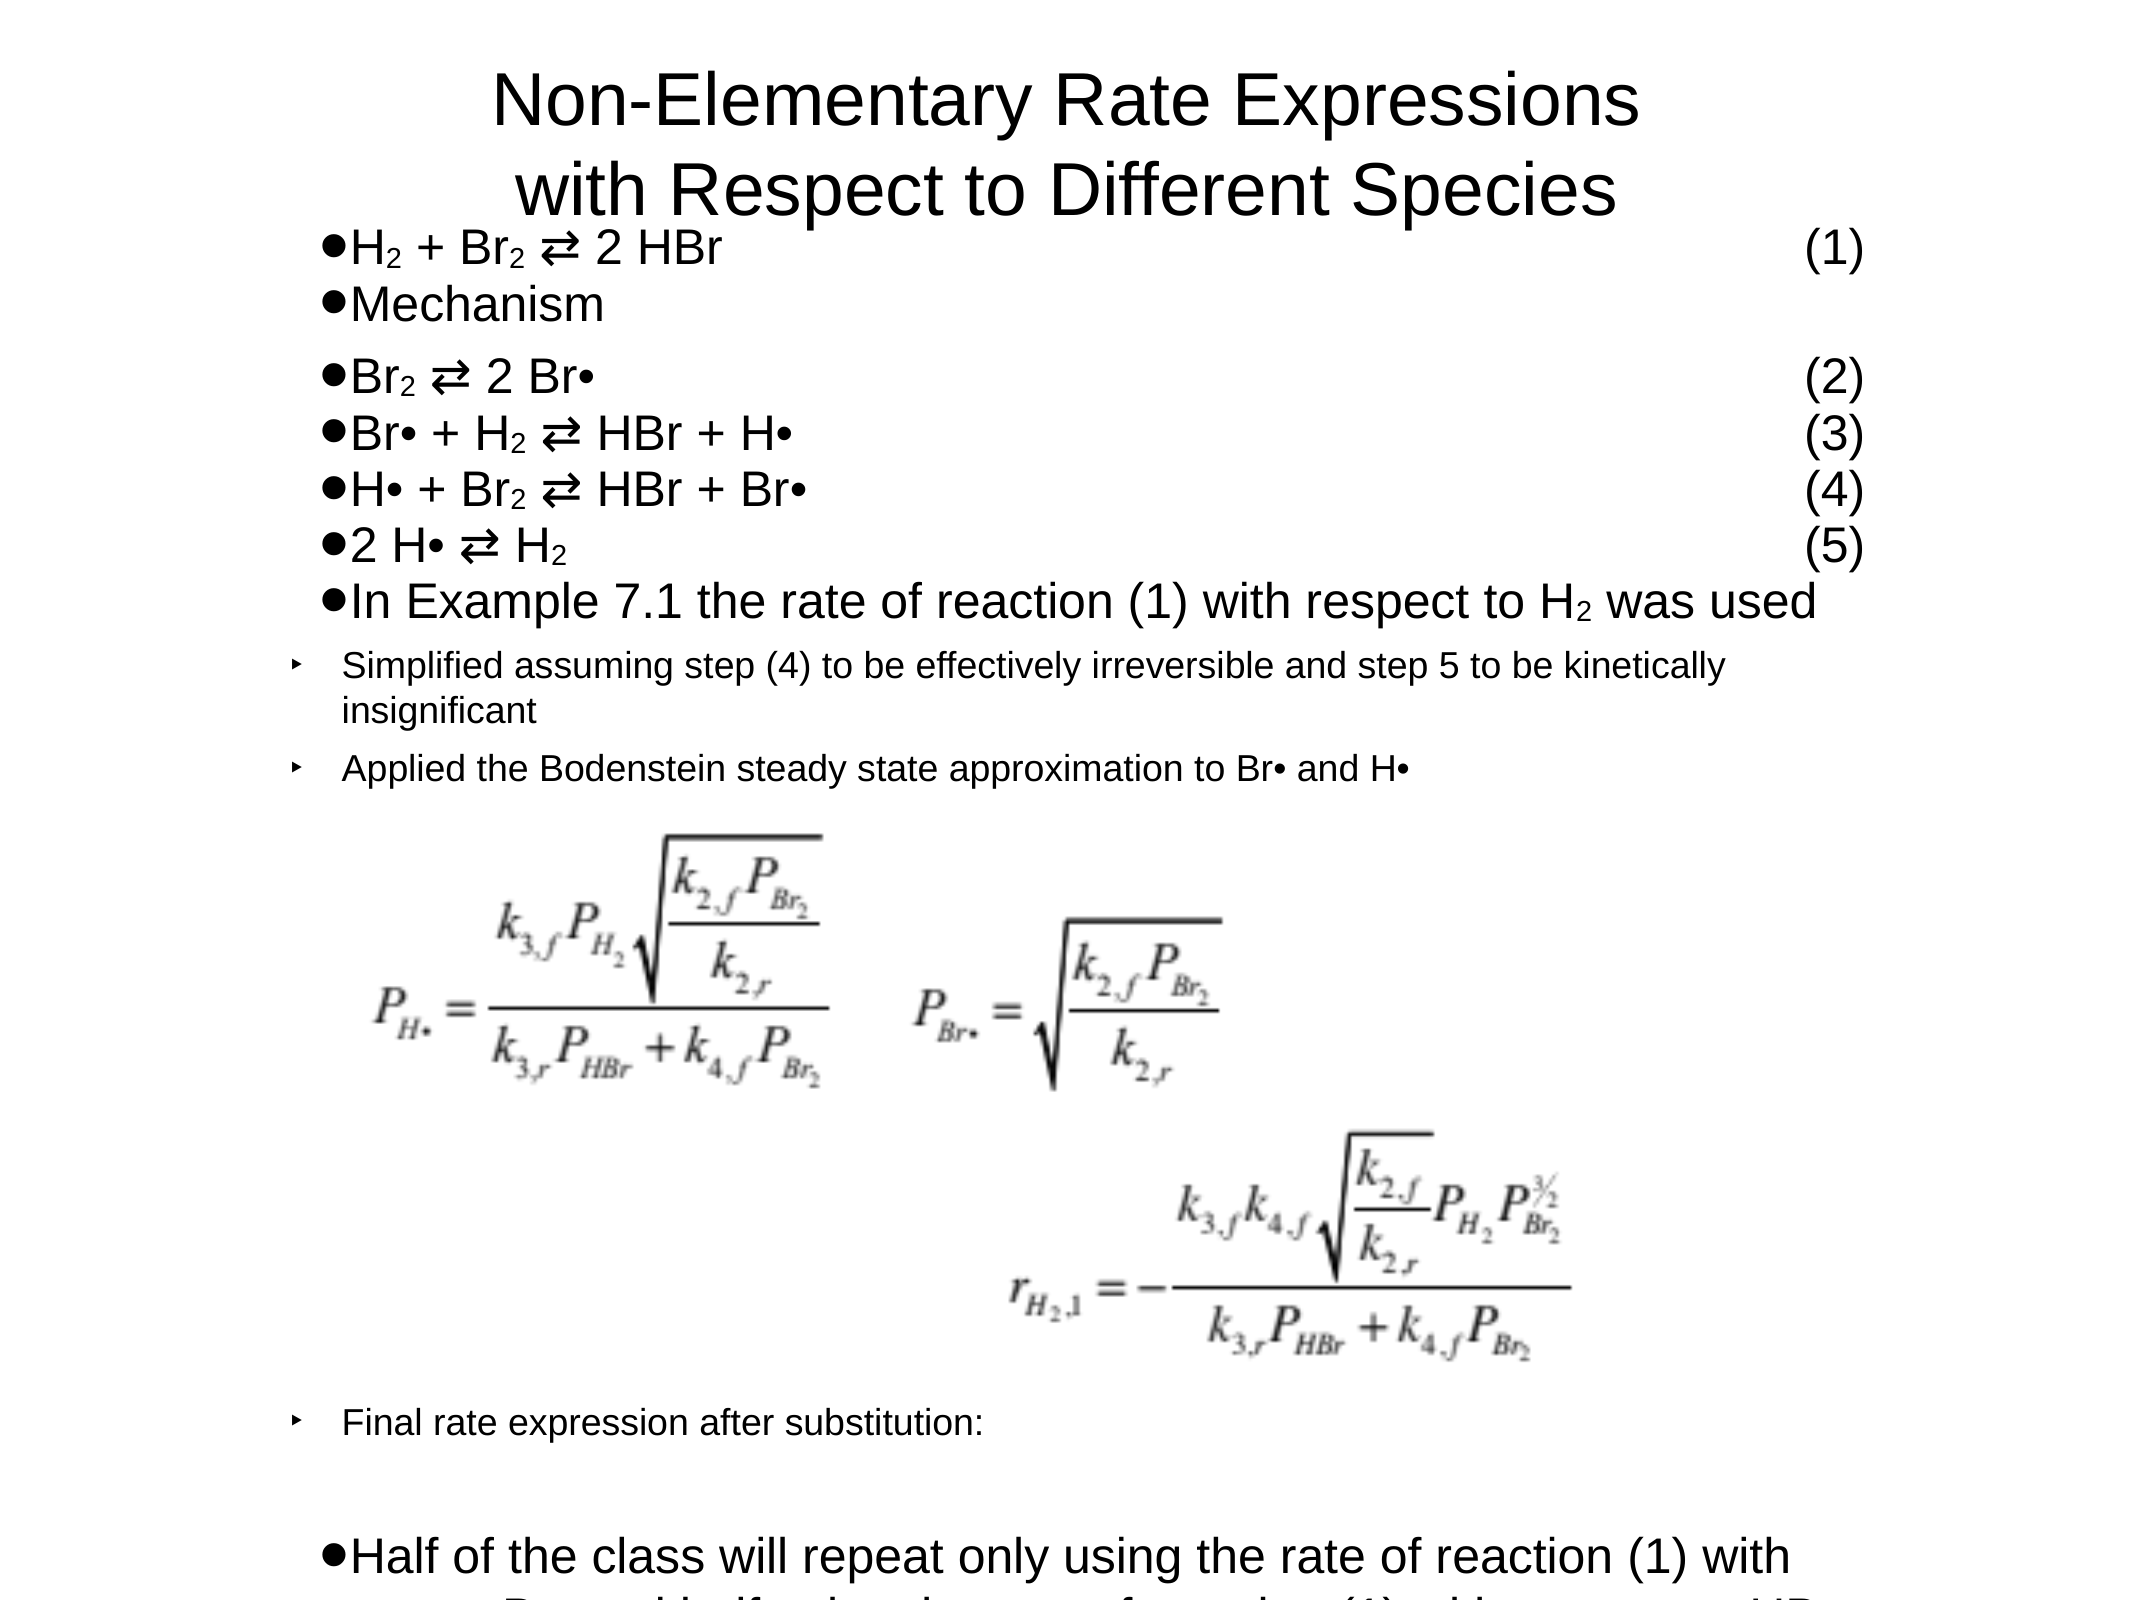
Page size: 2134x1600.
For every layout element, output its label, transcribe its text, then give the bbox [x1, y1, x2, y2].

picture [903, 912, 1230, 1099]
list H2 + Br2 ⇄ 2 HBr (1) Mechanism Br2 ⇄ 2 Br• (2) Br• + H2 ⇄ HBr + H• (3) H• + Br2 ⇄ HBr + Br• (4) 2 H• ⇄ H2 (5) In Example 7.1 the rate of reaction (1) with respect to H2 was used Simplified assuming step (4) to be effectively irreversible and step 5 to be kinetically insignificant Applied the Bodenstein steady state approximation to Br• and H• Final rate expression after substitution: Half of the class will repeat only using the rate of reaction (1) with respect to Br2 and half using the rate of reaction (1) with respect to HBr [208, 222, 1925, 1503]
picture [1003, 1124, 1579, 1366]
title Non-Elementary Rate Expressions with Respect to Different Species [208, 41, 1925, 222]
picture [364, 828, 834, 1096]
